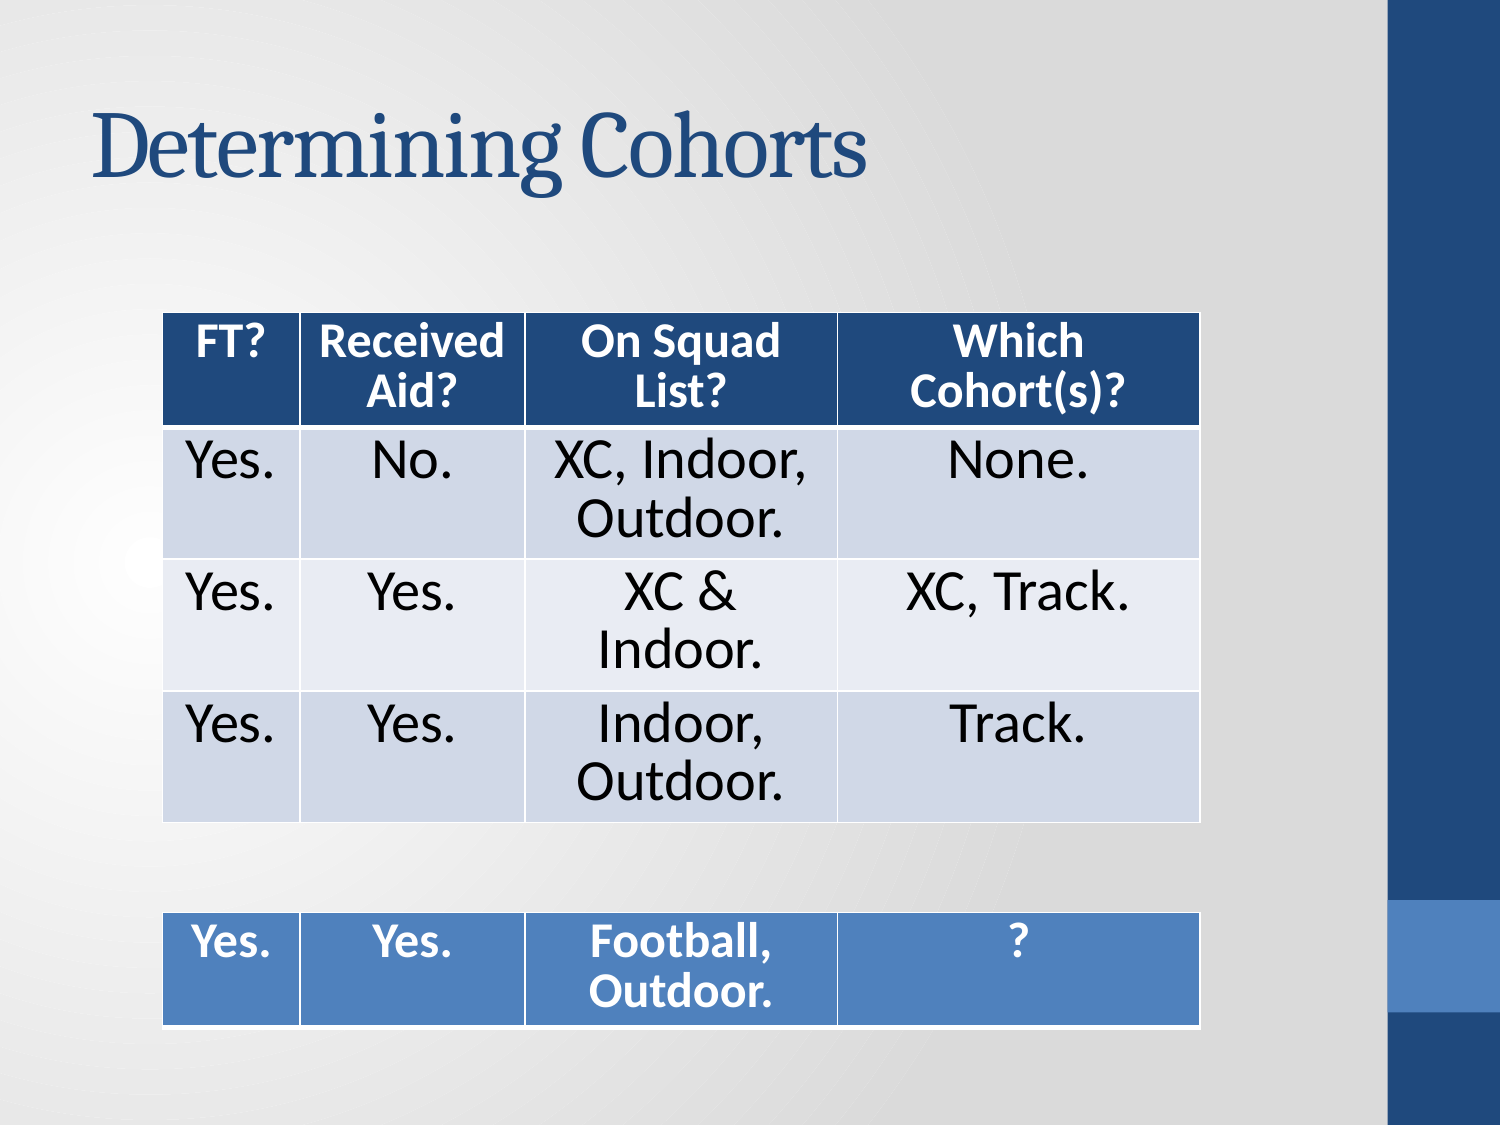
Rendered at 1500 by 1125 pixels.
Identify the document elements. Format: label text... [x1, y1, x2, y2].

table_cell Yes. [301, 560, 524, 690]
table_cell Yes. [163, 560, 299, 690]
table_cell Yes. [163, 692, 299, 822]
table_cell Indoor, Outdoor. [526, 692, 837, 822]
table_cell Track. [838, 692, 1199, 822]
table_header Received Aid? [301, 313, 524, 425]
table_header Football, Outdoor. [526, 913, 837, 1025]
table_header FT? [163, 313, 299, 425]
table_header Which Cohort(s)? [838, 313, 1199, 425]
table_cell No. [301, 430, 524, 558]
table_cell XC, Track. [838, 560, 1199, 690]
table_cell Yes. [301, 692, 524, 822]
table_header ? [838, 913, 1199, 1025]
table_header Yes. [301, 913, 524, 1025]
table_cell XC & Indoor. [526, 560, 837, 690]
table_cell None. [838, 430, 1199, 558]
table_header On Squad List? [526, 313, 837, 425]
table_cell Yes. [163, 430, 299, 558]
table_header Yes. [163, 913, 299, 1025]
title Determining Cohorts [75, 45, 1325, 233]
table_cell XC, Indoor, Outdoor. [526, 430, 837, 558]
